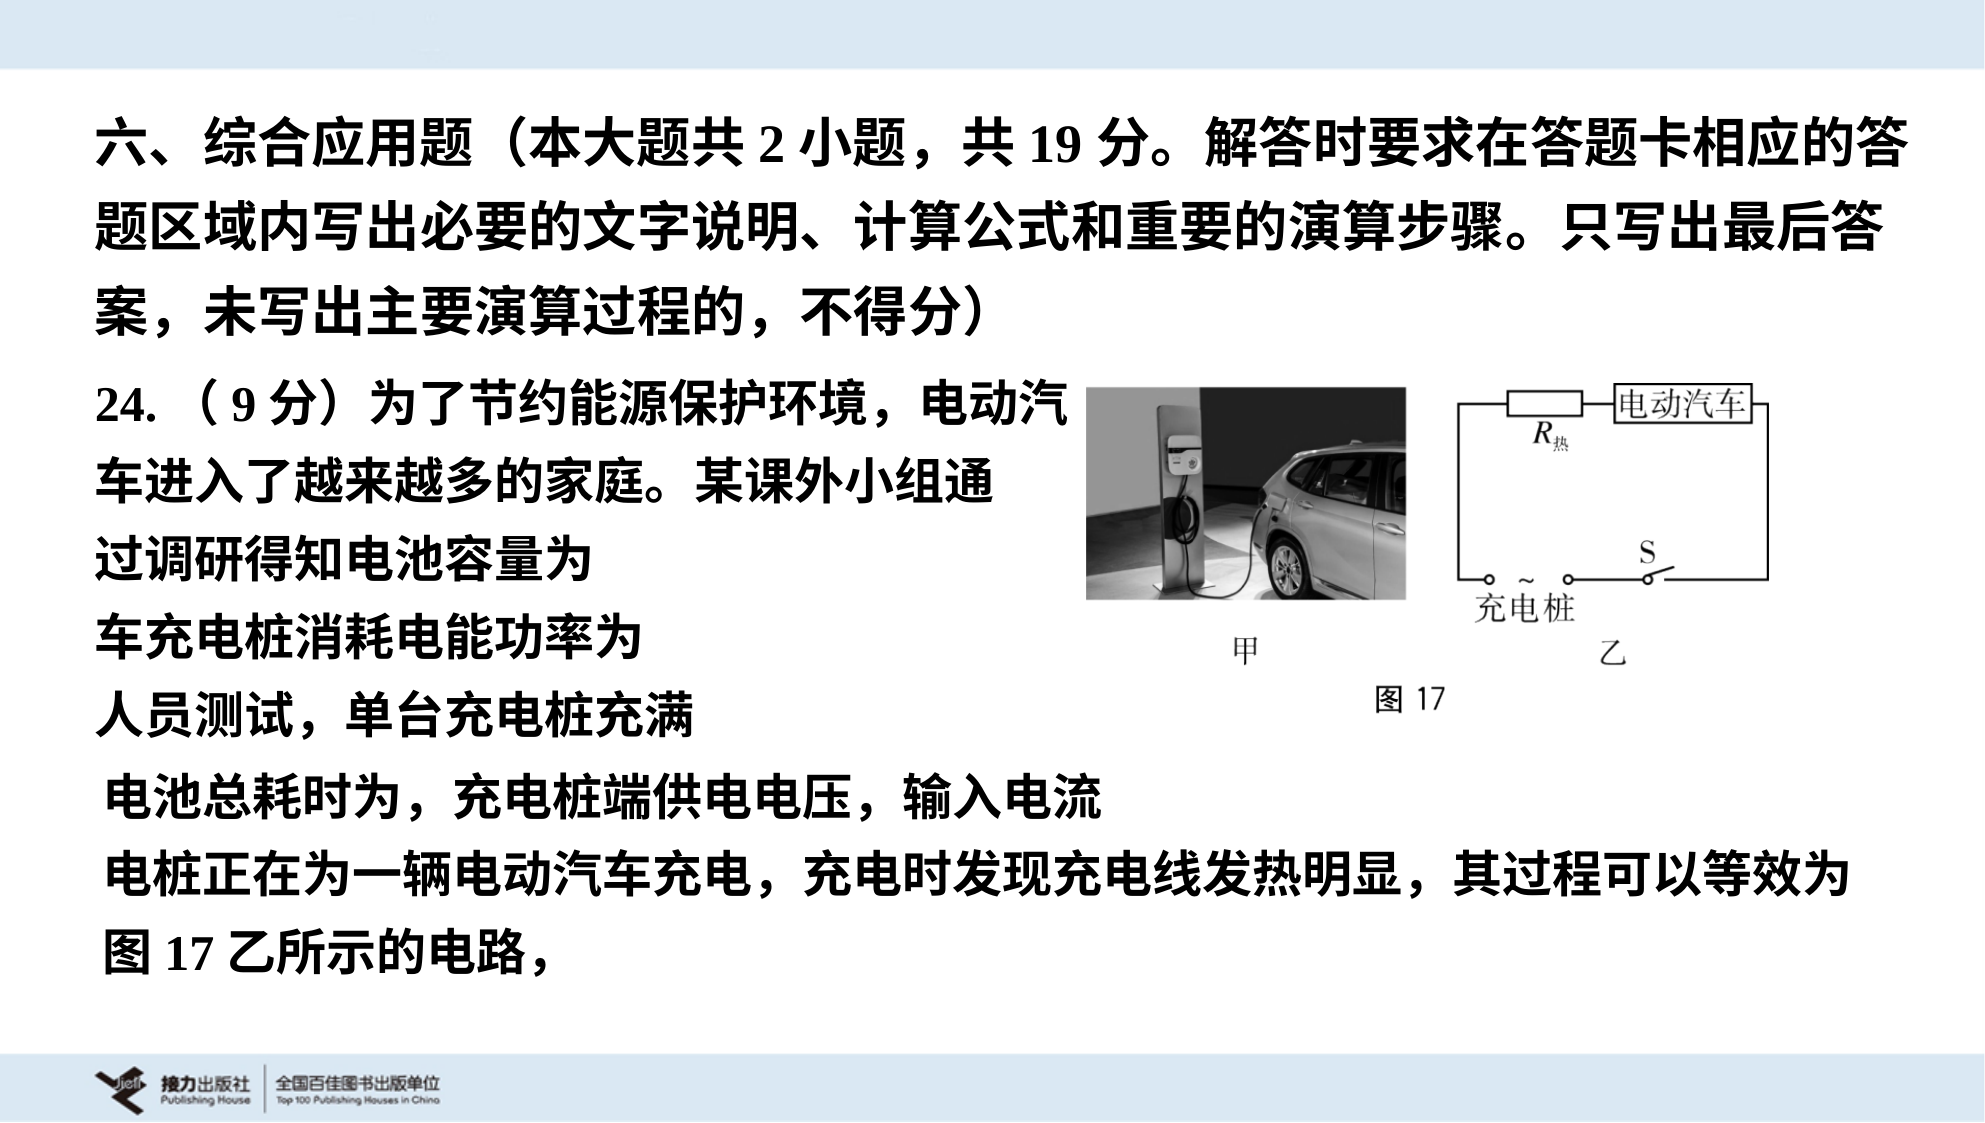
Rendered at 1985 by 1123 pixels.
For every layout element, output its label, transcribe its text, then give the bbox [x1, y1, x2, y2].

text_box 六、综合应用题（本大题共2小题，共19分。解答时要求在答题卡相应的答 题区域内写出必要的文字说明、计算公式和重要的演算步骤。只写出最后答 案，未写出主要演算过程的，不得分） [94, 88, 1892, 383]
picture [0, 0, 1985, 1122]
